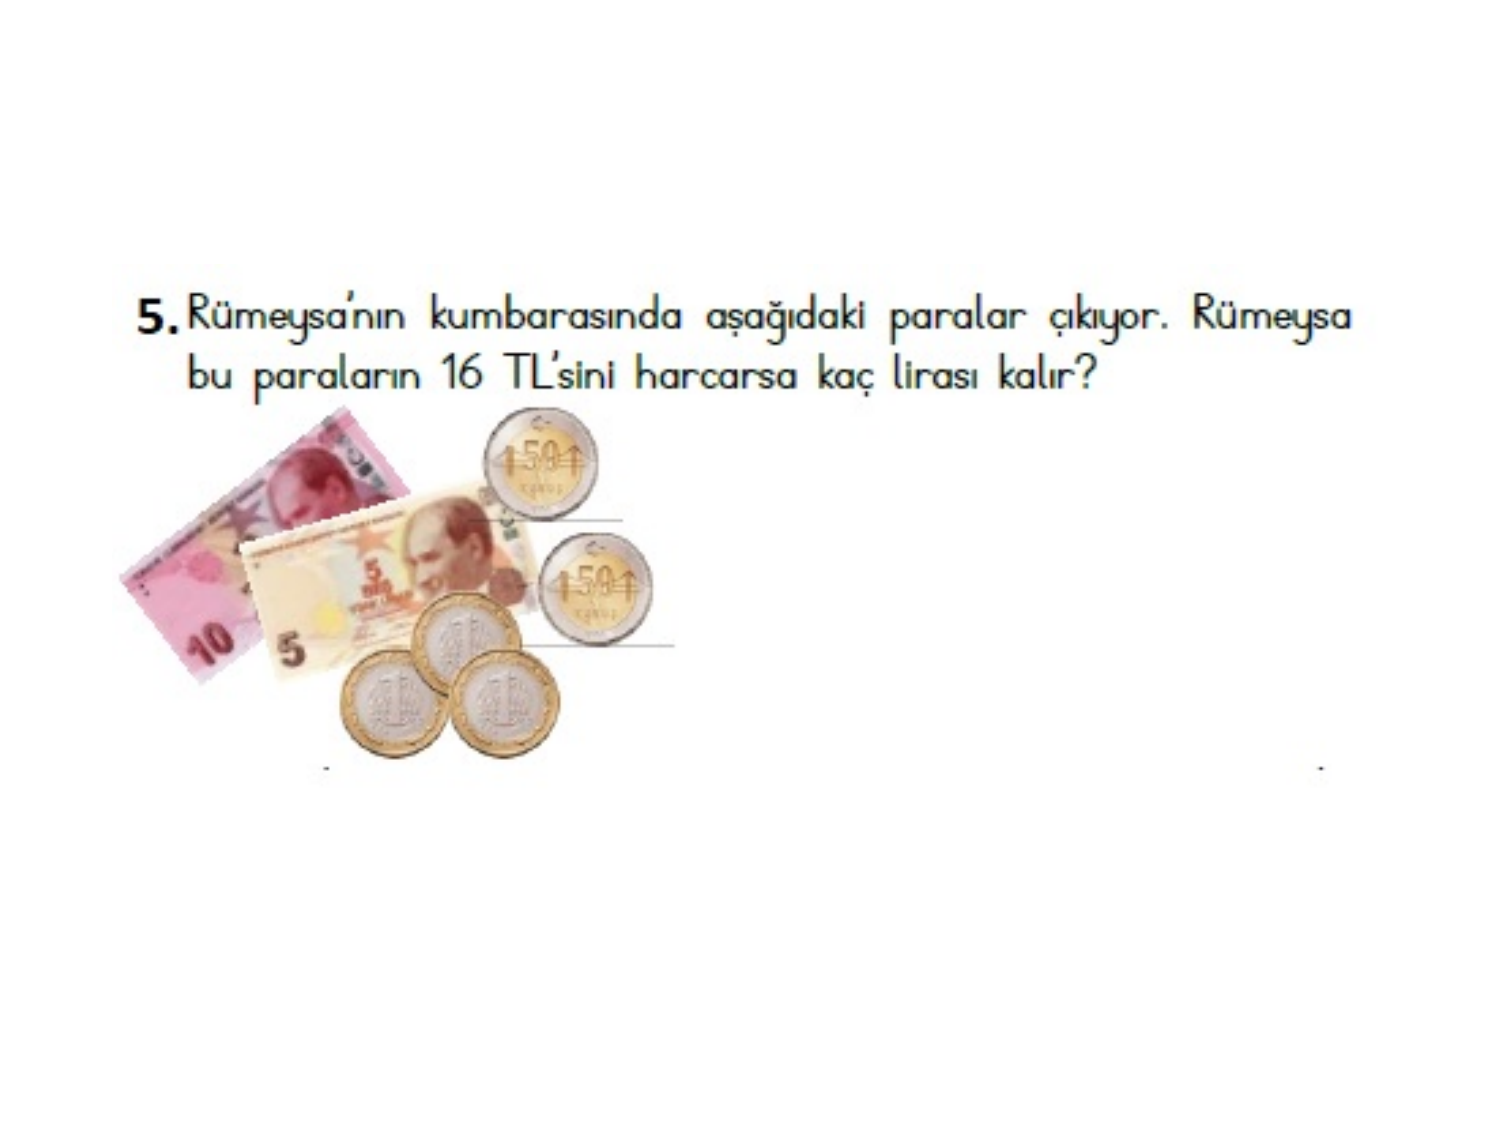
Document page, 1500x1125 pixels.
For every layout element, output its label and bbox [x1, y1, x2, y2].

picture [111, 263, 1474, 828]
